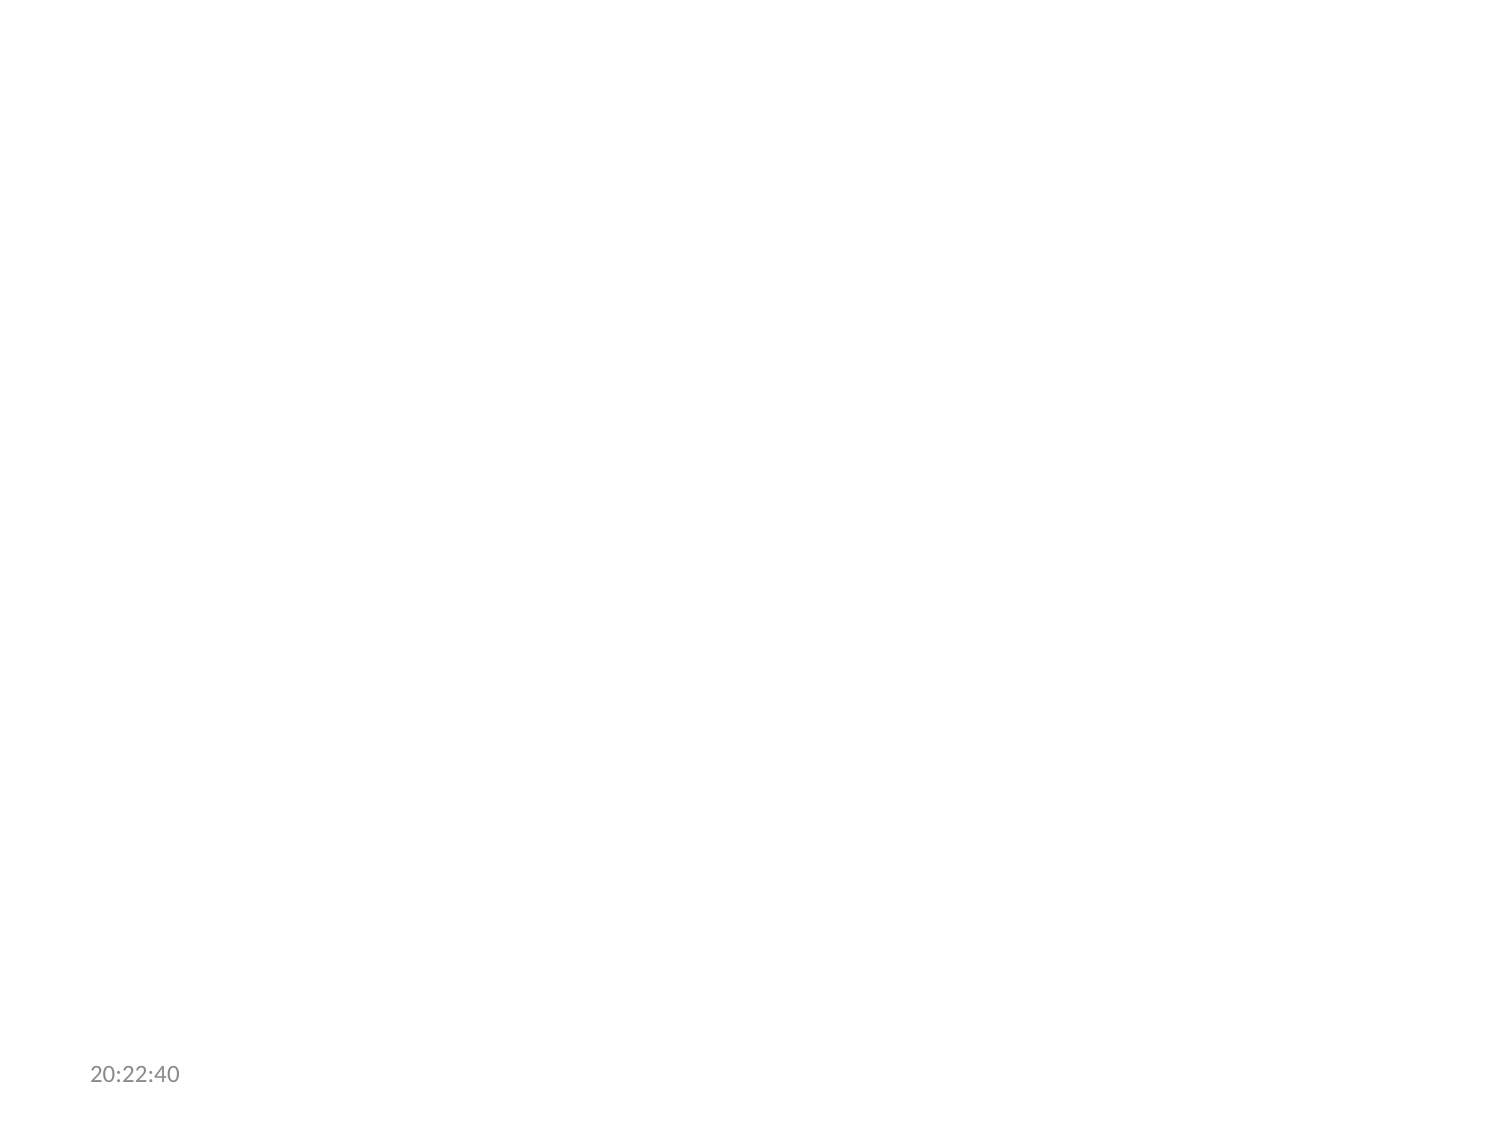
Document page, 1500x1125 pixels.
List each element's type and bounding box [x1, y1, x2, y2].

slide_number [75, 1042, 425, 1103]
